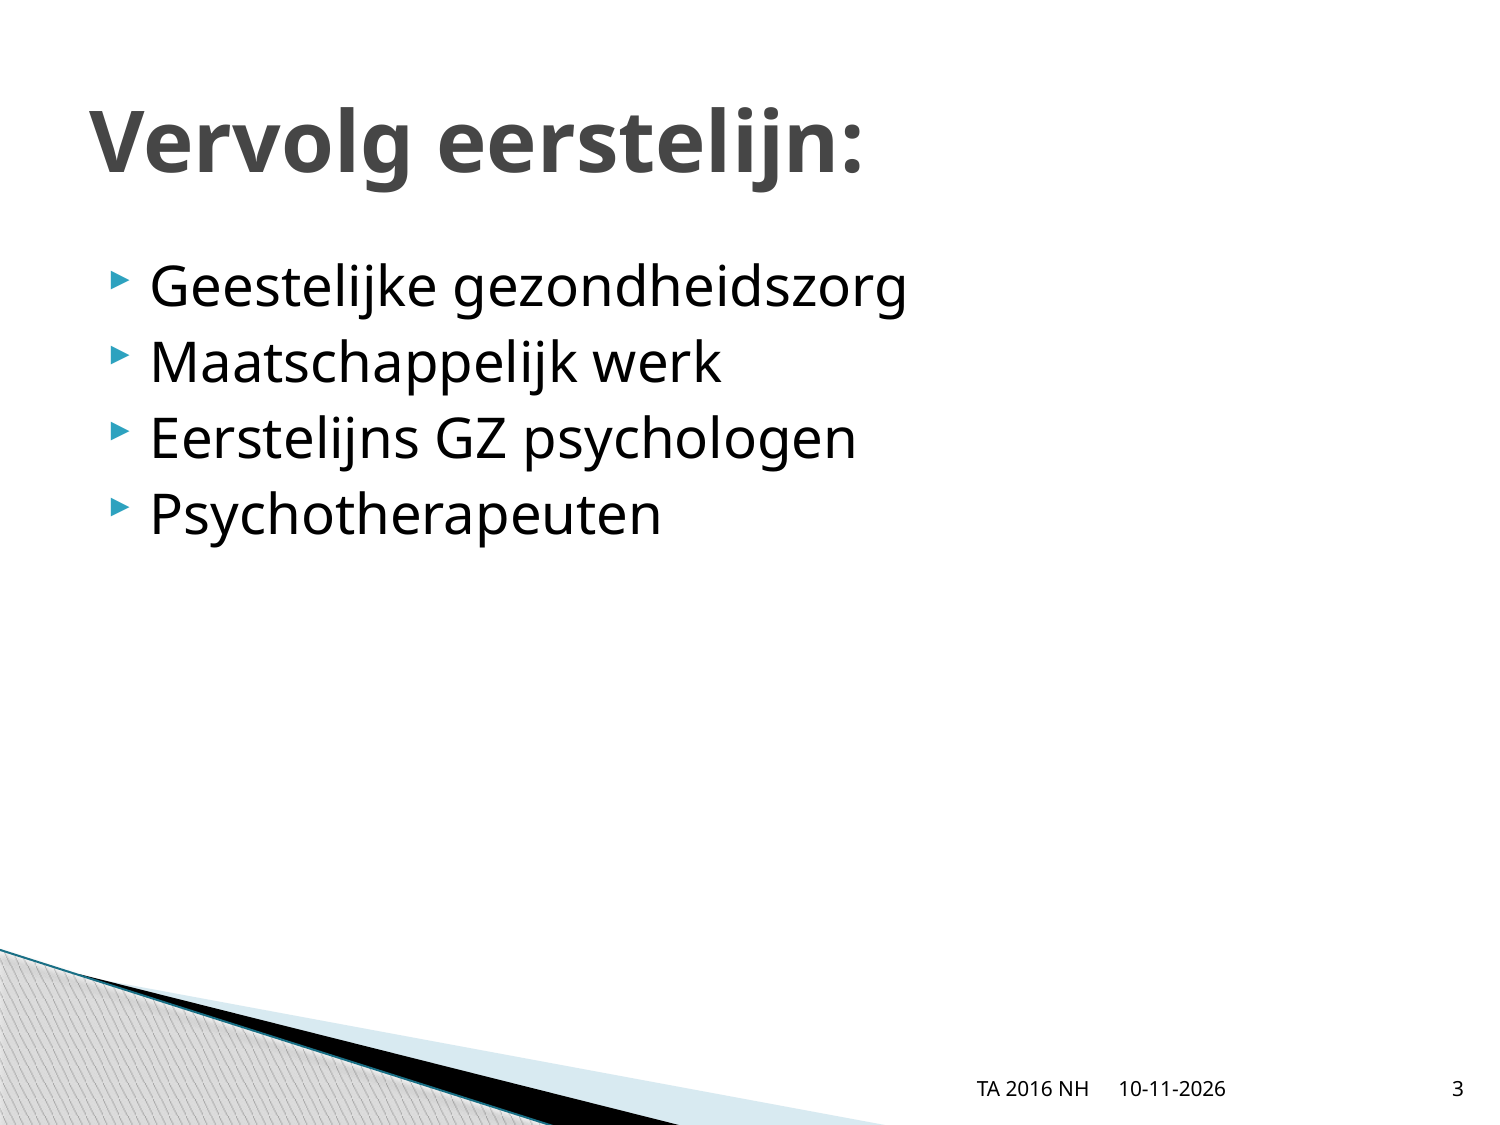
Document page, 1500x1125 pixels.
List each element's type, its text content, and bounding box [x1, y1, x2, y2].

slide_number 3 [1418, 1051, 1479, 1112]
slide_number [1105, 1051, 1418, 1112]
title Vervolg eerstelijn: [75, 45, 1425, 233]
footer TA 2016 NH [718, 1051, 1105, 1112]
list Geestelijke gezondheidszorg Maatschappelijk werk Eerstelijns GZ psychologen Psychotherapeuten [75, 243, 1425, 986]
